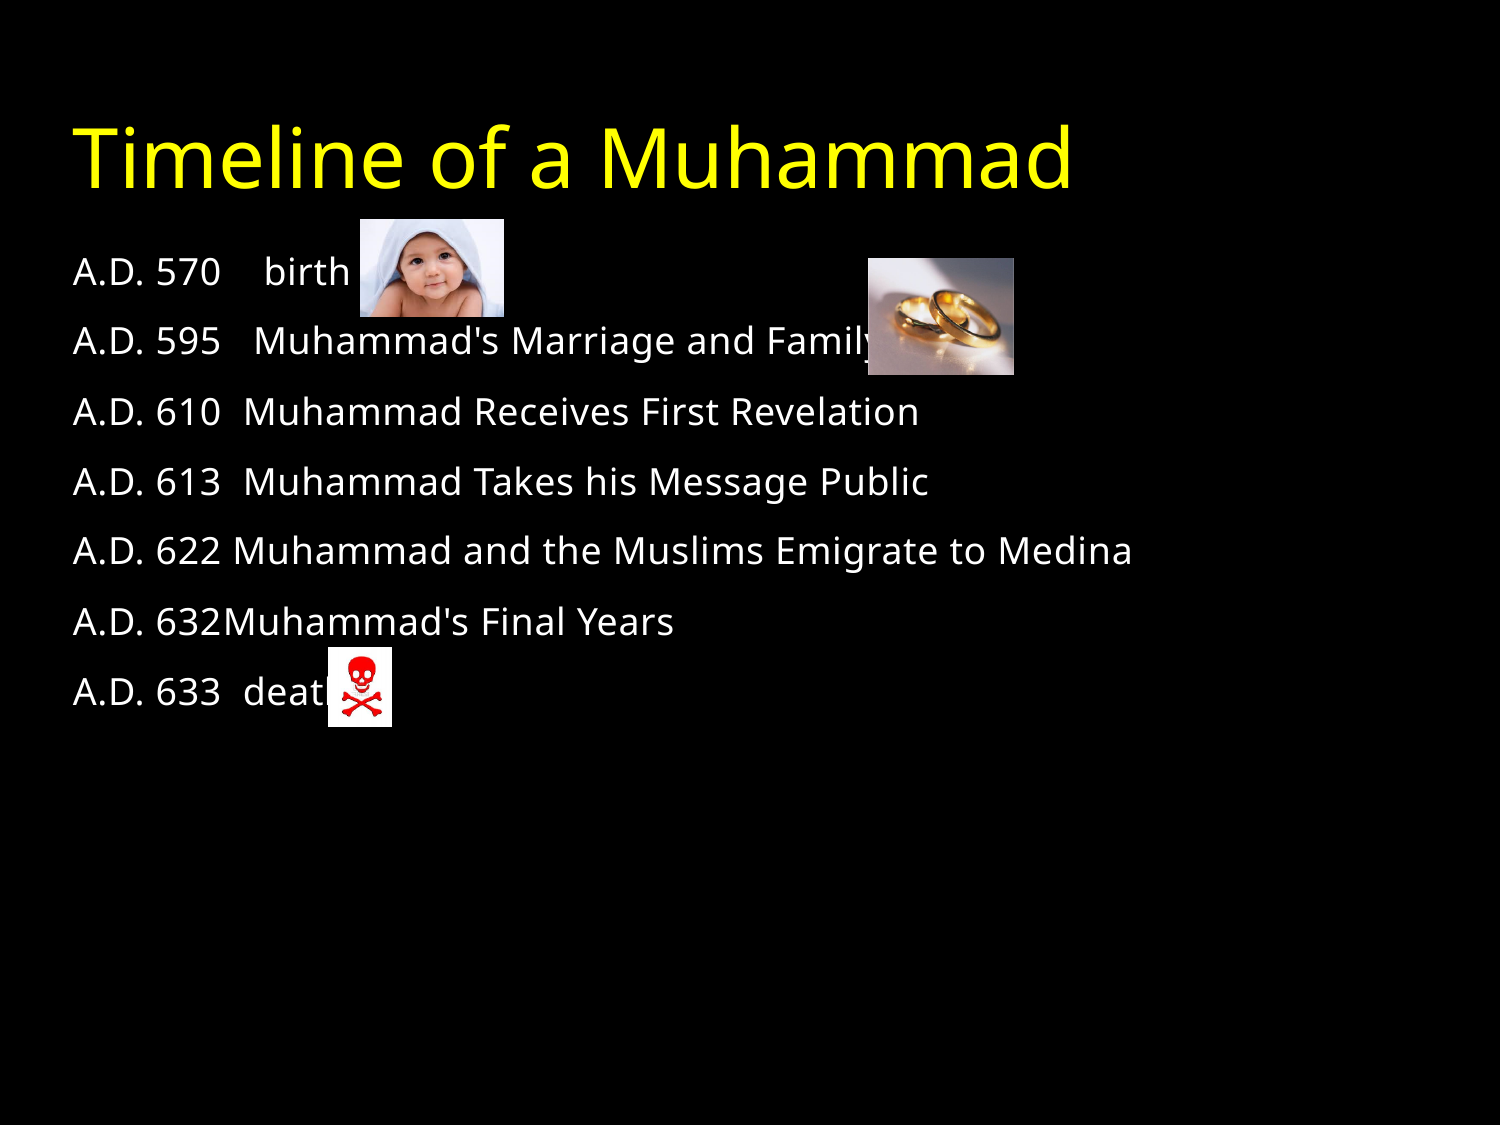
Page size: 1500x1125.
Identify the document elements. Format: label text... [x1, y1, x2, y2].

list A.D. 570 birth A.D. 595 Muhammad's Marriage and Family Life A.D. 610 Muhammad Receives First Revelation A.D. 613 Muhammad Takes his Message Public A.D. 622 Muhammad and the Muslims Emigrate to Medina A.D. 632 Muhammad's Final Years A.D. 633 death [57, 240, 1318, 1016]
title Timeline of a Muhammad [57, 37, 1318, 213]
picture [359, 219, 505, 317]
picture [867, 258, 1014, 375]
picture [328, 647, 392, 728]
